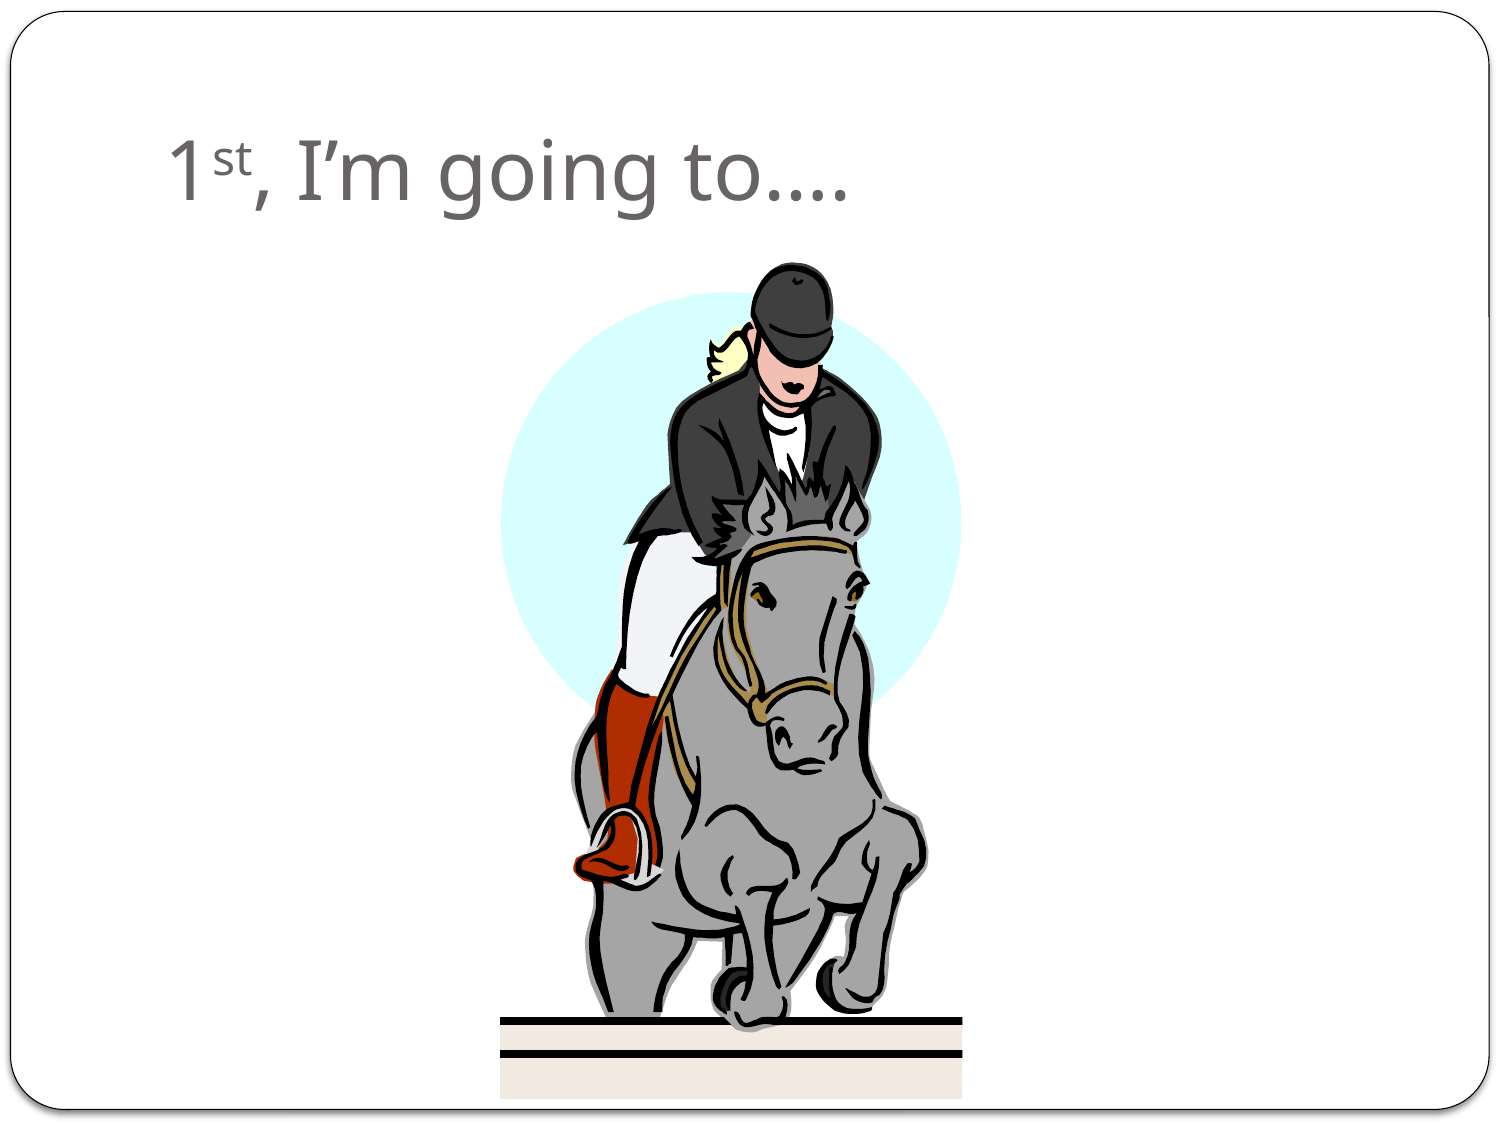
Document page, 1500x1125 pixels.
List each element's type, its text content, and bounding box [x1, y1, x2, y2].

title 1st, I’m going to…. [150, 45, 1425, 233]
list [499, 262, 963, 1099]
